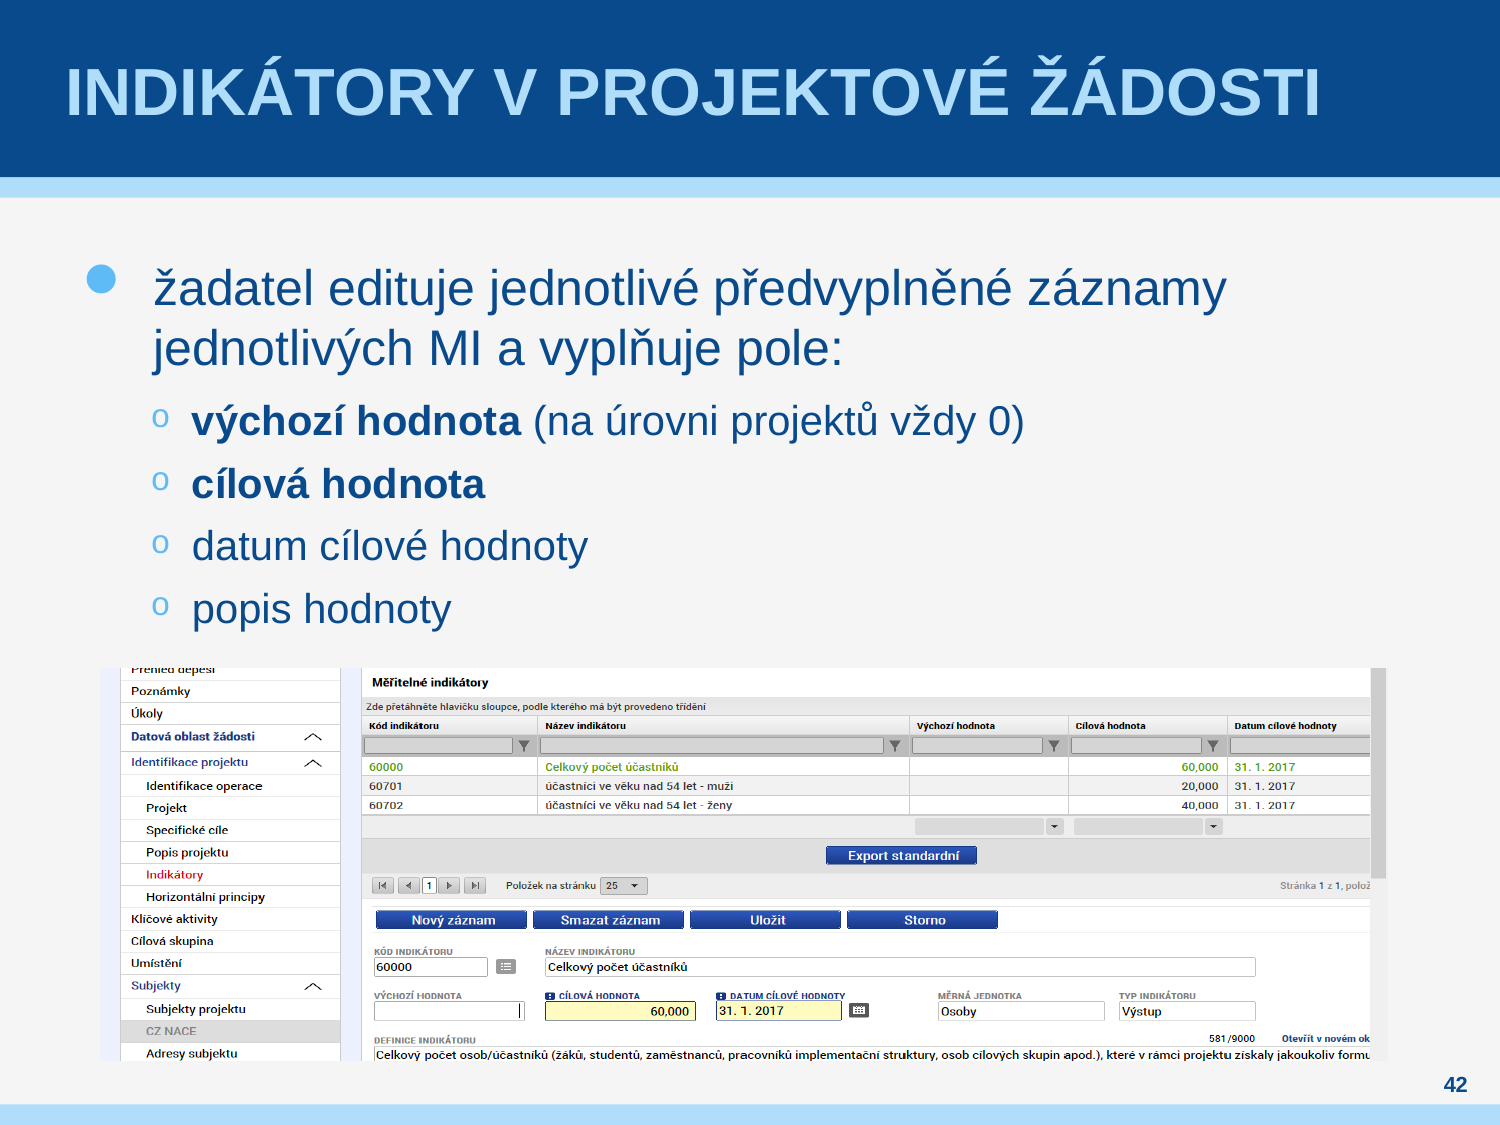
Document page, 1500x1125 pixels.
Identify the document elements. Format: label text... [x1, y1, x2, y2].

picture [100, 668, 1389, 1062]
list žadatel edituje jednotlivé předvyplněné záznamy jednotlivých MI a vyplňuje pole: výchozí hodnota (na úrovni projektů vždy 0) cílová hodnota datum cílové hodnoty popis hodnoty [82, 255, 1406, 964]
title Indikátory v projektové žádosti [59, 0, 1441, 178]
slide_number 42 [1417, 1068, 1495, 1099]
